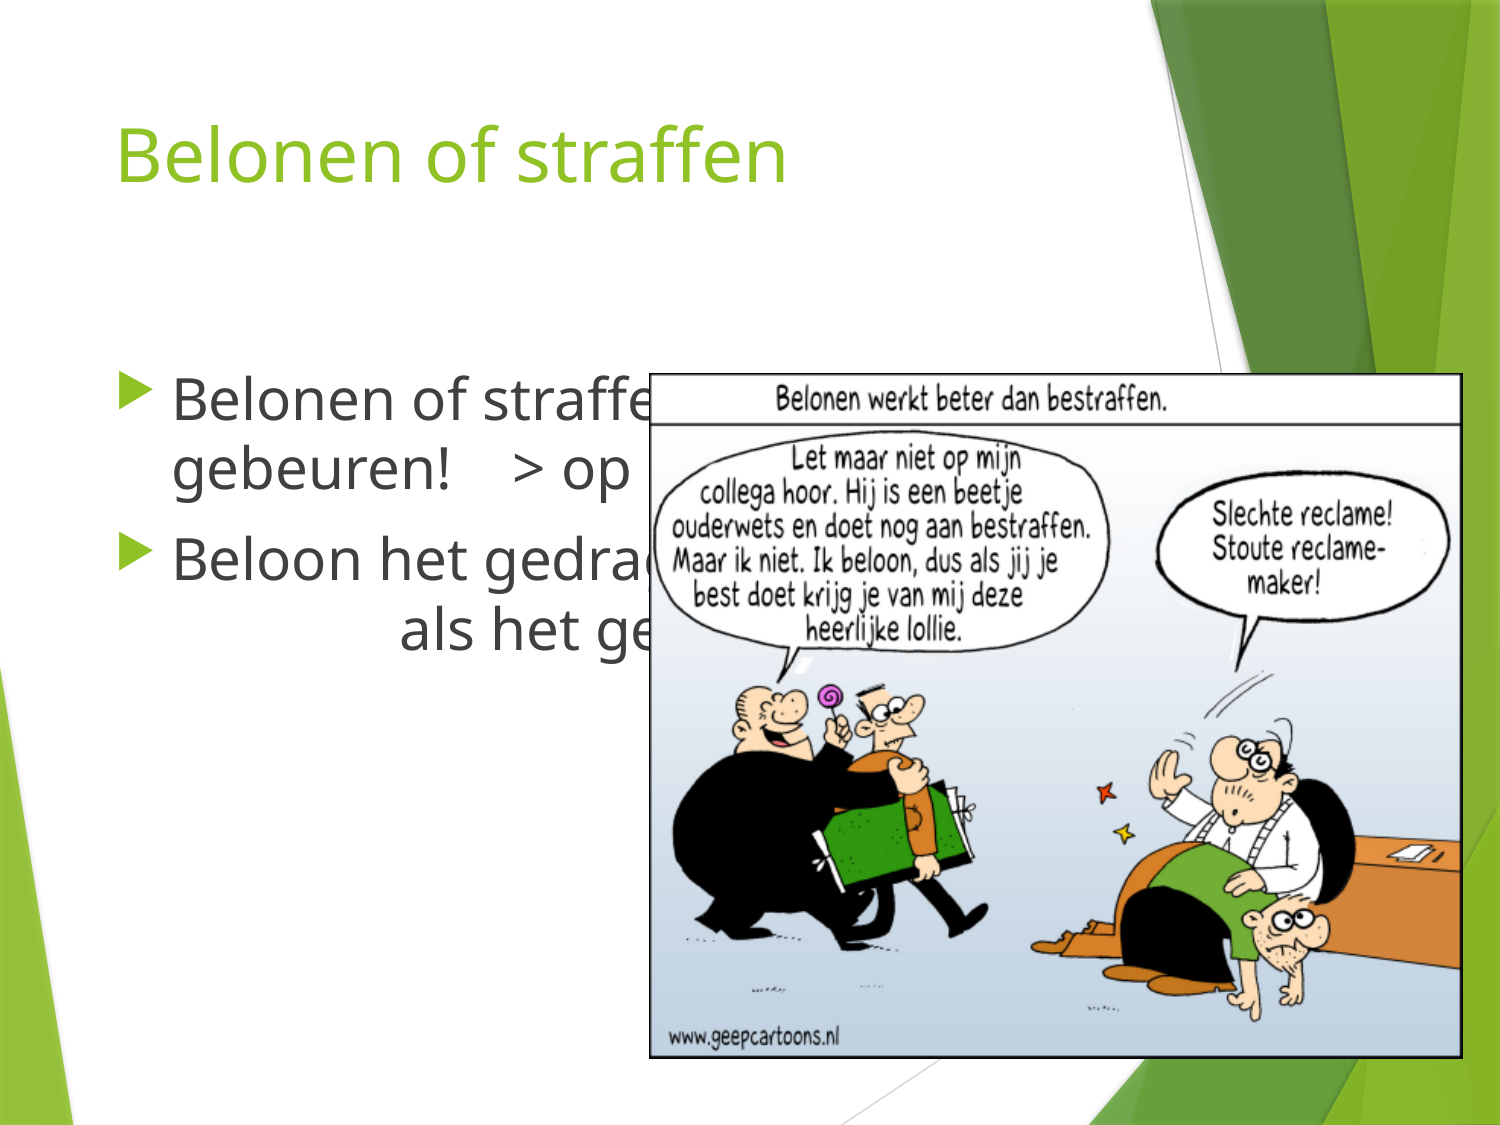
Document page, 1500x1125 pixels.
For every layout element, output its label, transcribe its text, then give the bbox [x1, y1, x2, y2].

list Belonen of straffen moet DIRECT gebeuren! > op de seconde Beloon het gedrag als het gebeurt [99, 354, 1142, 992]
title Belonen of straffen [99, 99, 1142, 317]
picture [649, 372, 1463, 1060]
